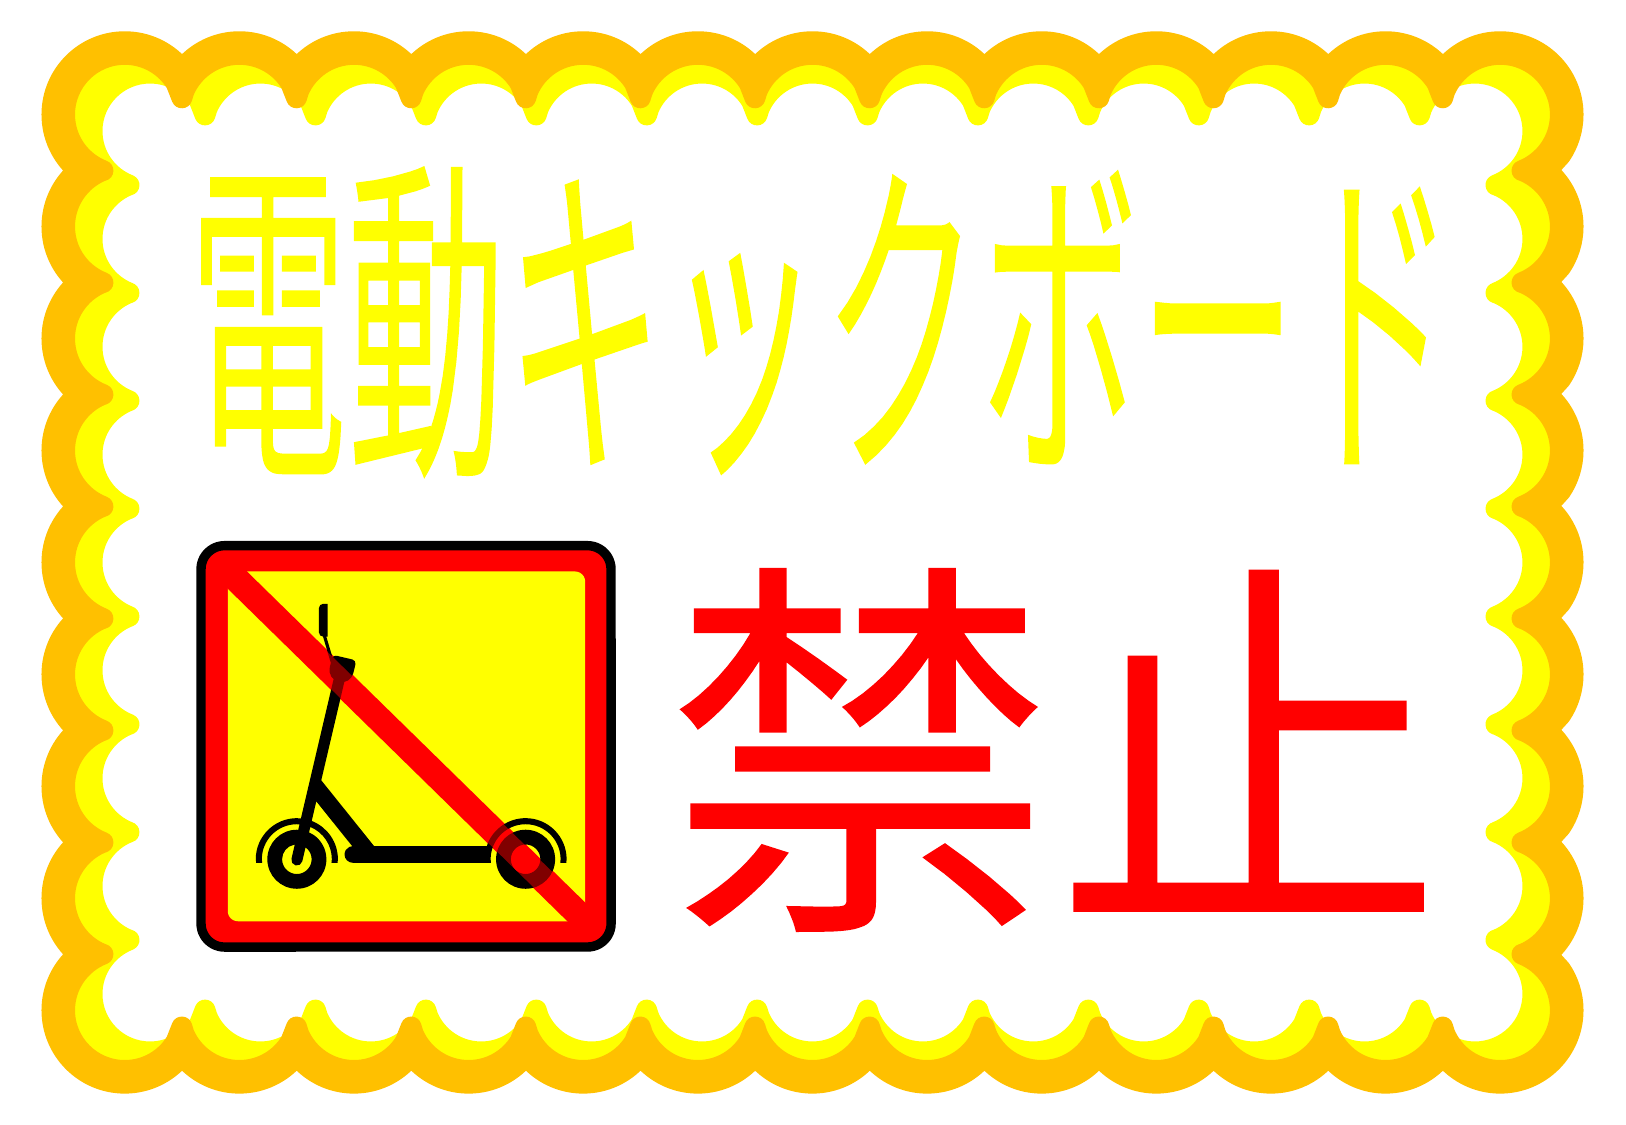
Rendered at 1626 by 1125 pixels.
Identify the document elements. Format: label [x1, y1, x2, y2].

text_box [1103, 1007, 1210, 1067]
text_box [1103, 58, 1210, 118]
text_box [527, 58, 1098, 118]
text_box [527, 1007, 1098, 1067]
text_box [1339, 59, 1437, 118]
text_box [301, 58, 404, 118]
text_box [1221, 58, 1323, 118]
text_box [49, 39, 1576, 1086]
text_box [77, 59, 169, 1066]
text_box [200, 545, 612, 948]
text_box [1456, 59, 1548, 1066]
text_box [1339, 1007, 1437, 1066]
text_box [414, 58, 520, 118]
text_box [414, 1007, 520, 1067]
text_box [1221, 1007, 1323, 1067]
text_box [187, 1007, 286, 1066]
text_box [187, 59, 286, 118]
text_box [301, 1007, 404, 1067]
